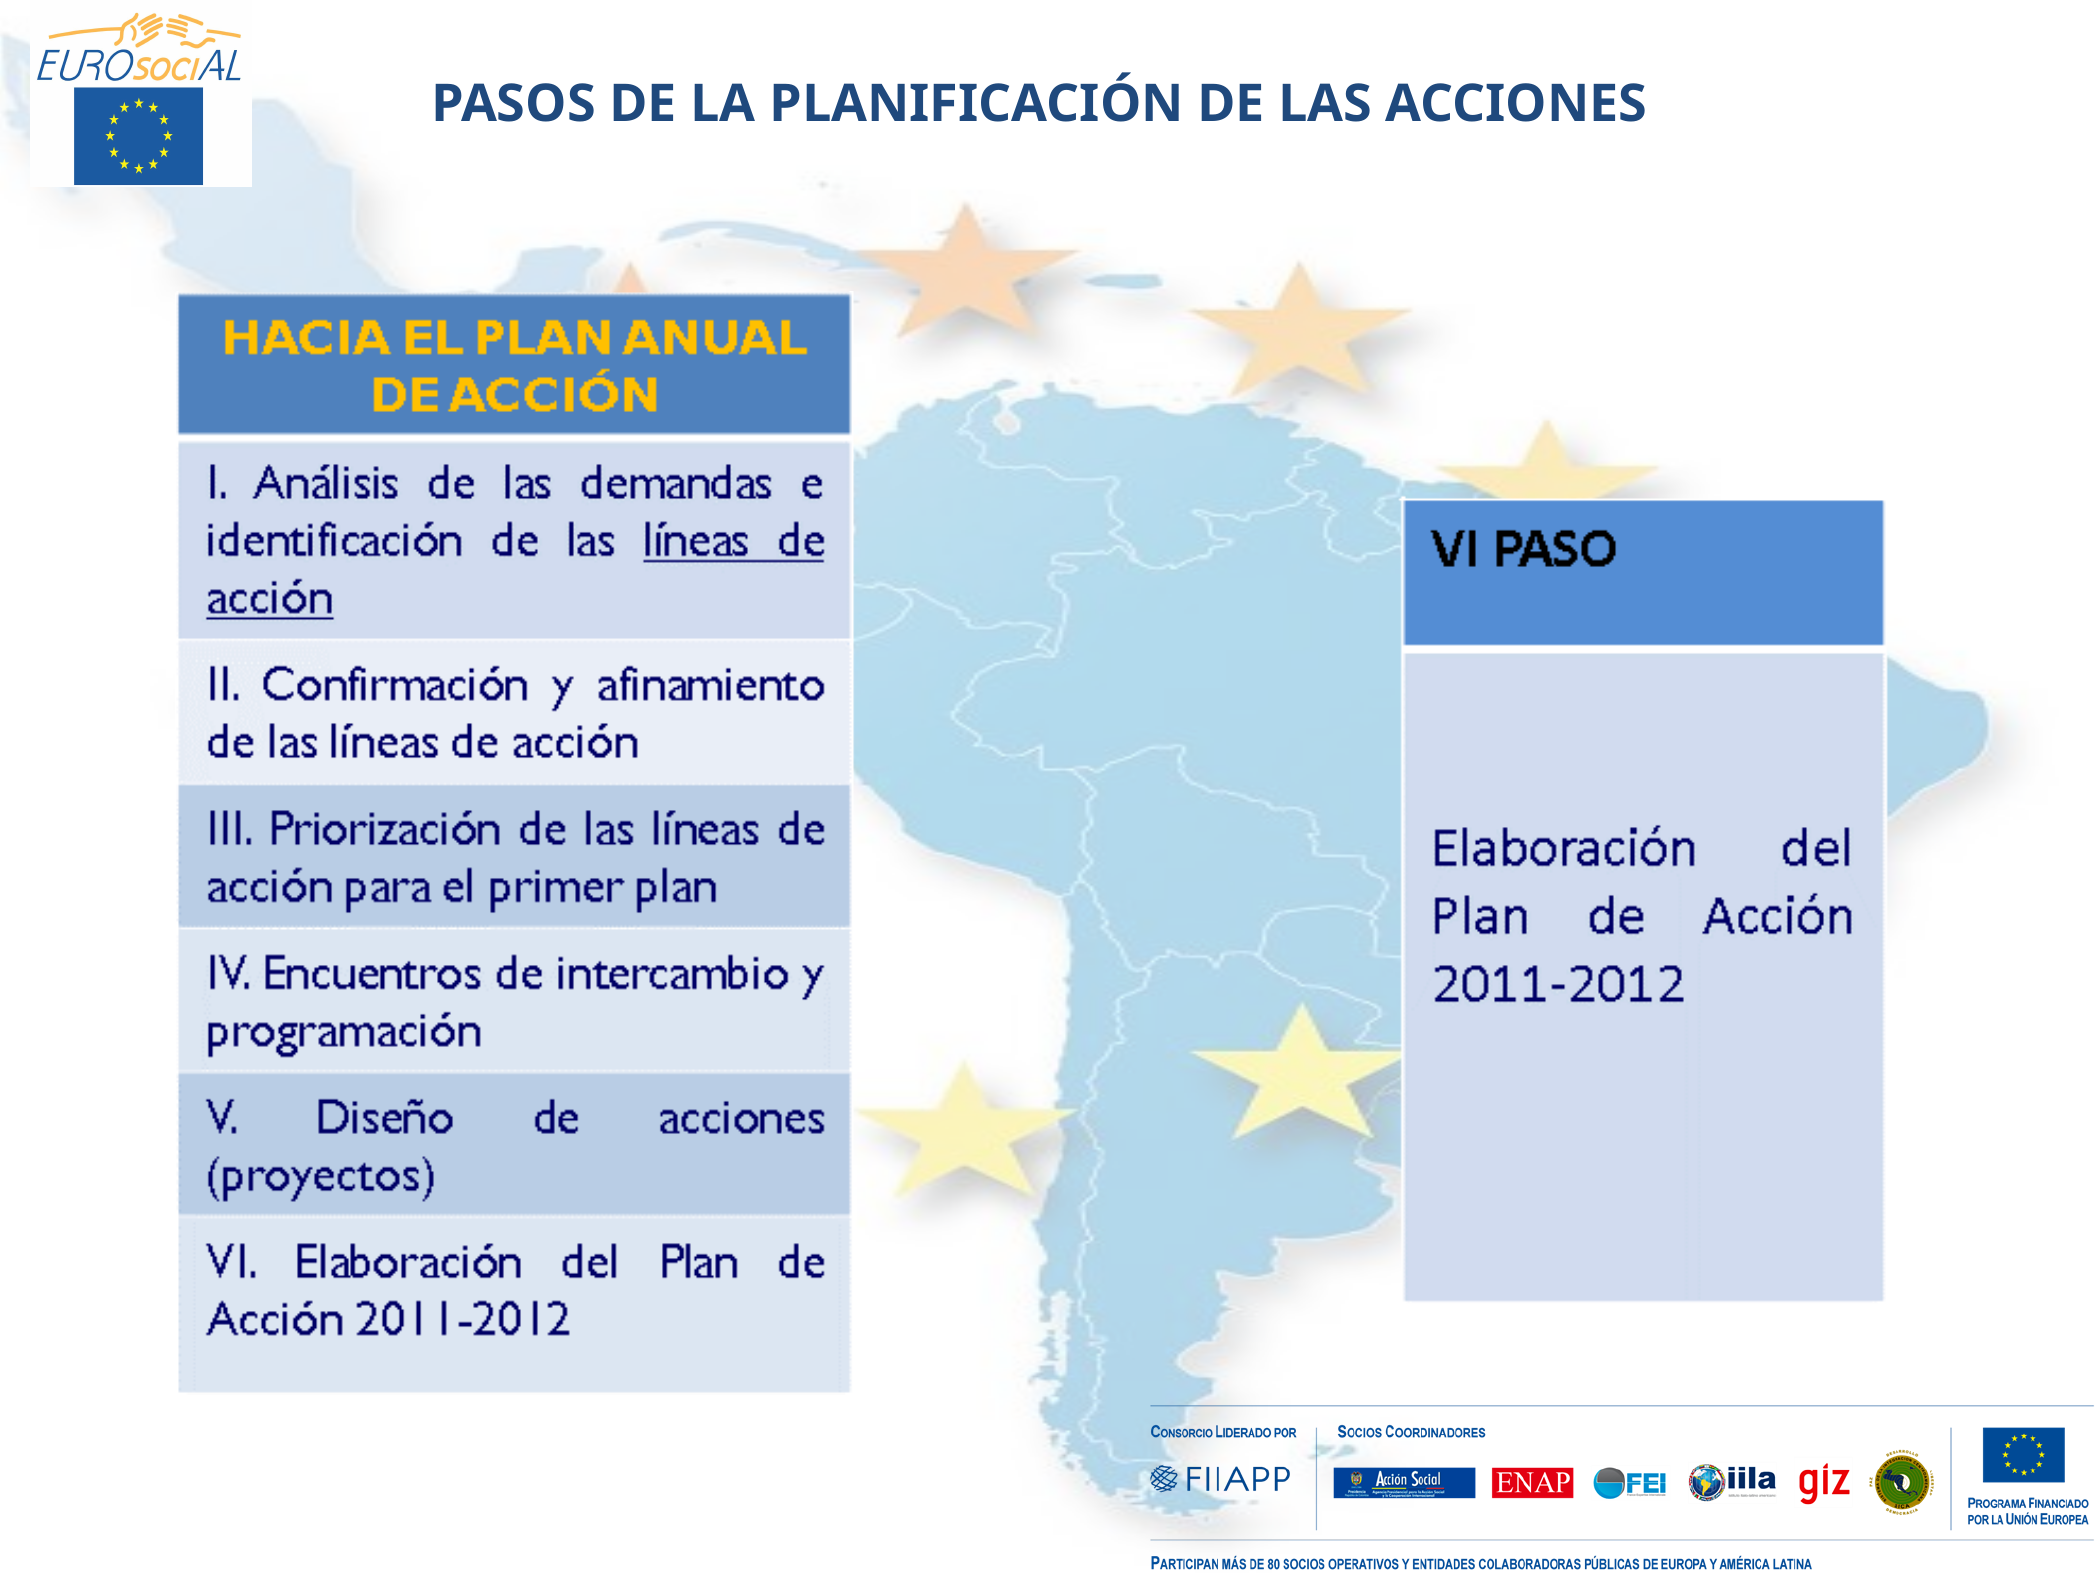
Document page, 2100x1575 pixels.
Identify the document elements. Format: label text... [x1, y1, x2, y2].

picture [175, 291, 2100, 1395]
text_box PASOS DE LA PLANIFICACIÓN DE LAS ACCIONES [410, 58, 2002, 143]
picture [1150, 1400, 2100, 1575]
